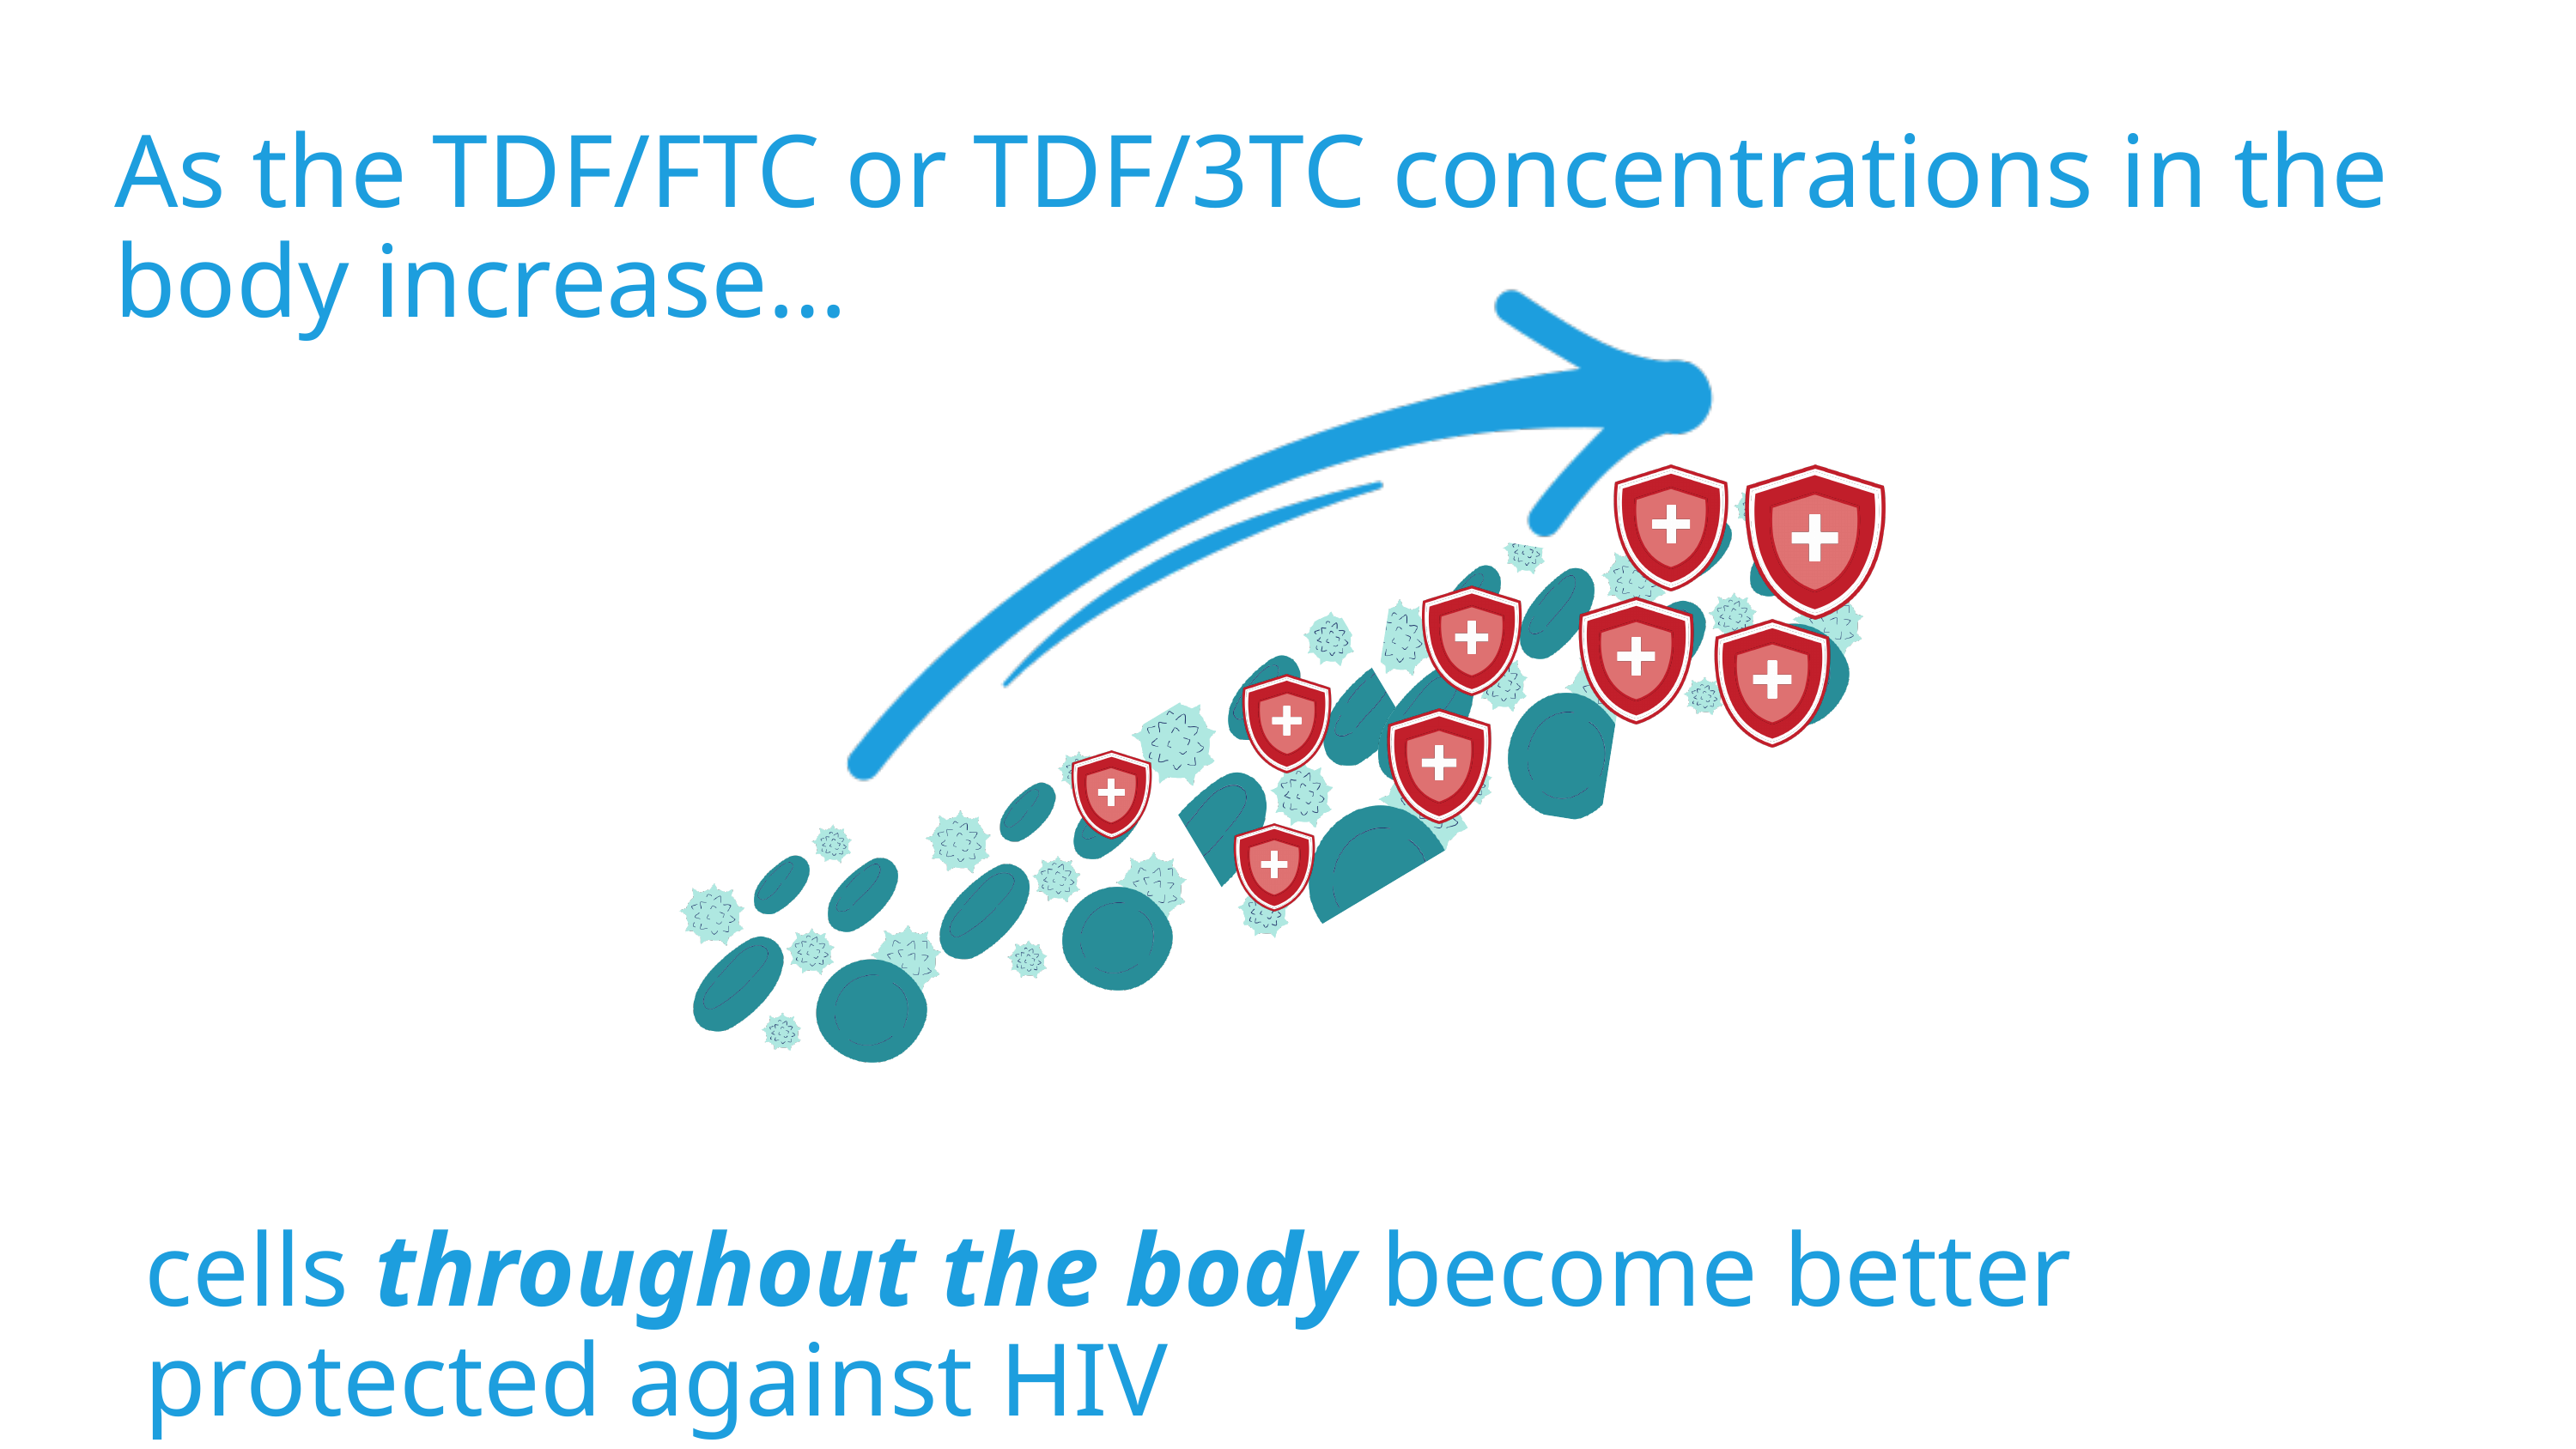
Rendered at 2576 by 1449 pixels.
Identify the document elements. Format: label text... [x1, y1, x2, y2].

text_box cells throughout the body become better protected against HIV [144, 1217, 2462, 1449]
text_box As the TDF/FTC or TDF/3TC concentrations in the body increase… [114, 118, 673, 340]
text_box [677, 99, 1899, 1065]
text_box As the TDF/FTC or TDF/3TC concentrations in the body increase… [1903, 118, 2432, 340]
